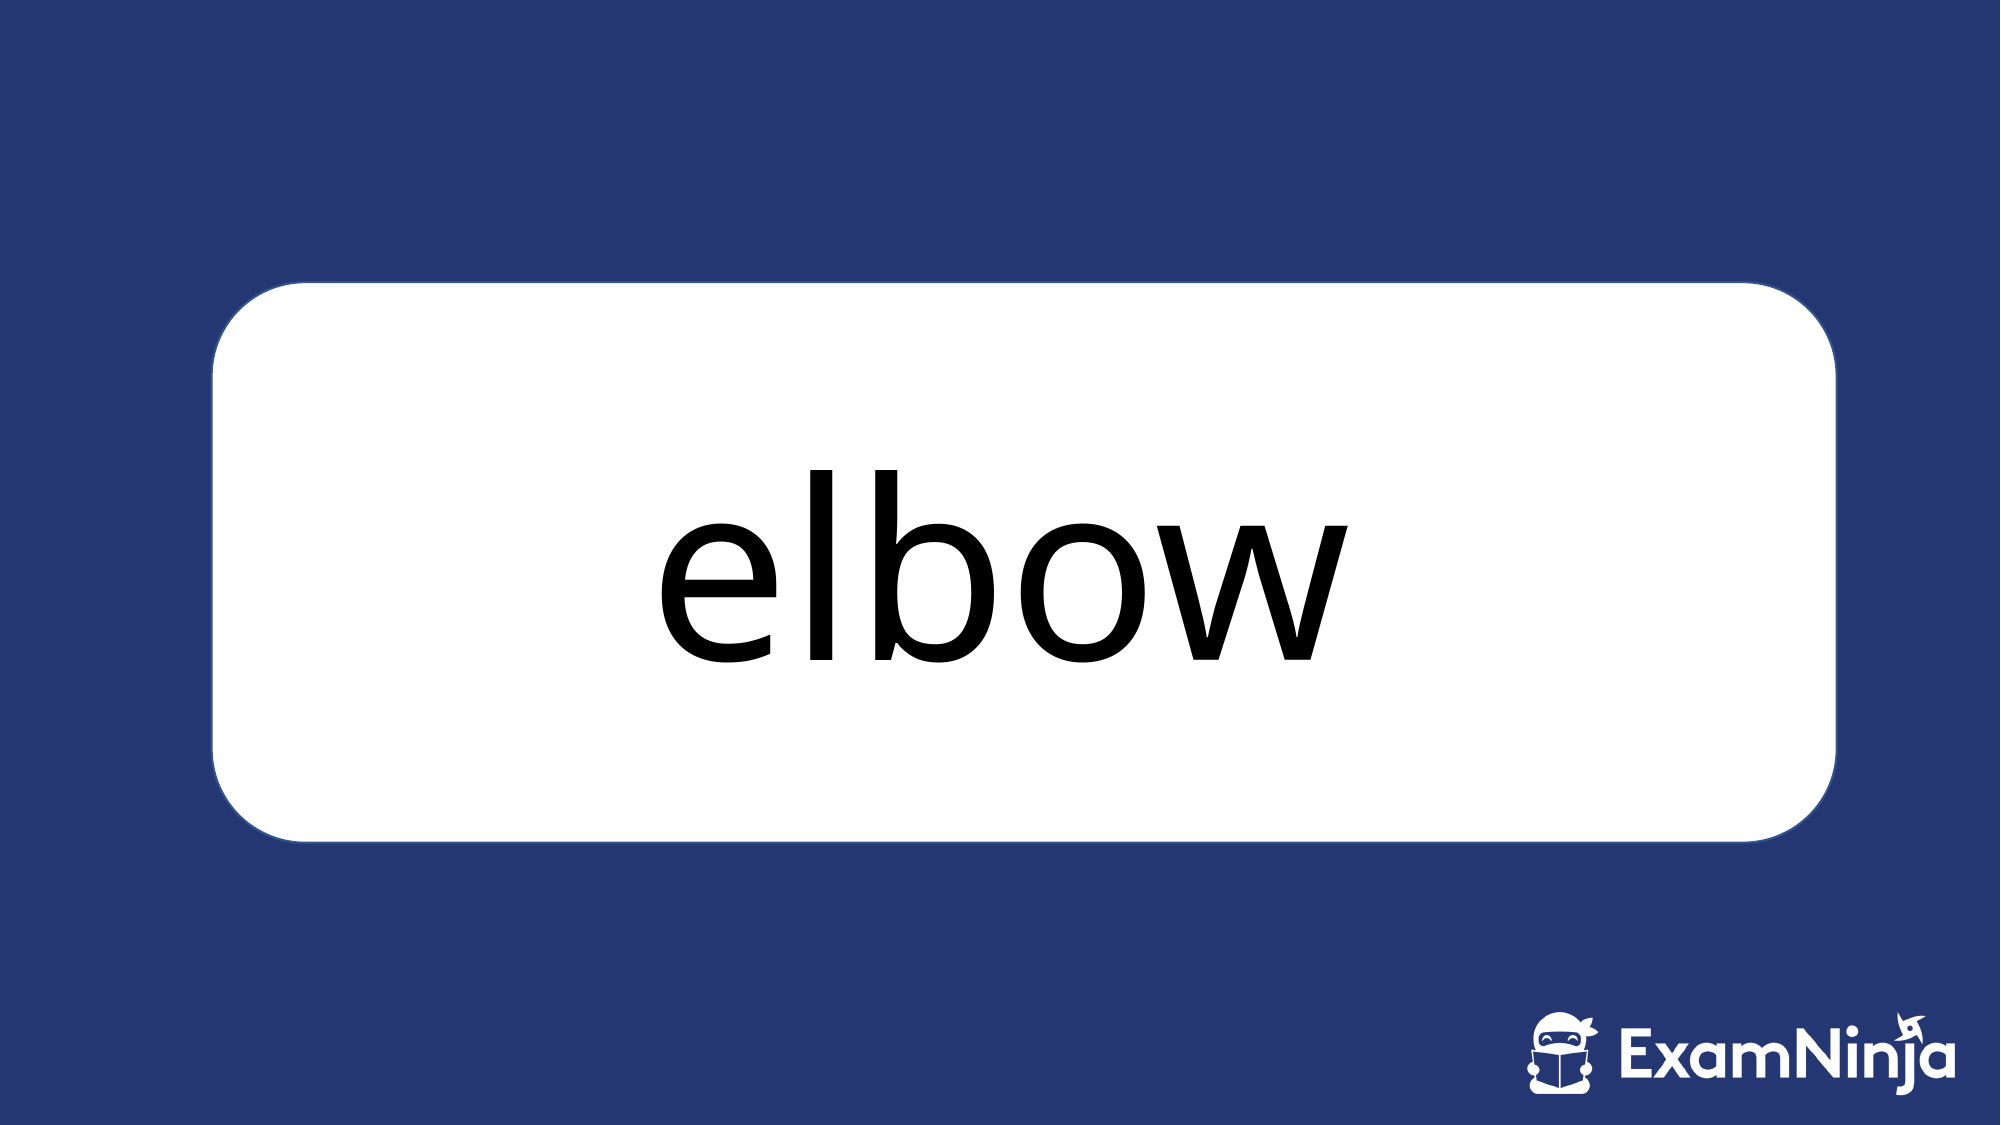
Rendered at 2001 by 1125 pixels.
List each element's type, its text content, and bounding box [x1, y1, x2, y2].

picture [1501, 1003, 1979, 1102]
text_box [210, 719, 1838, 844]
text_box [210, 281, 1838, 403]
text_box elbow [143, 403, 1857, 719]
